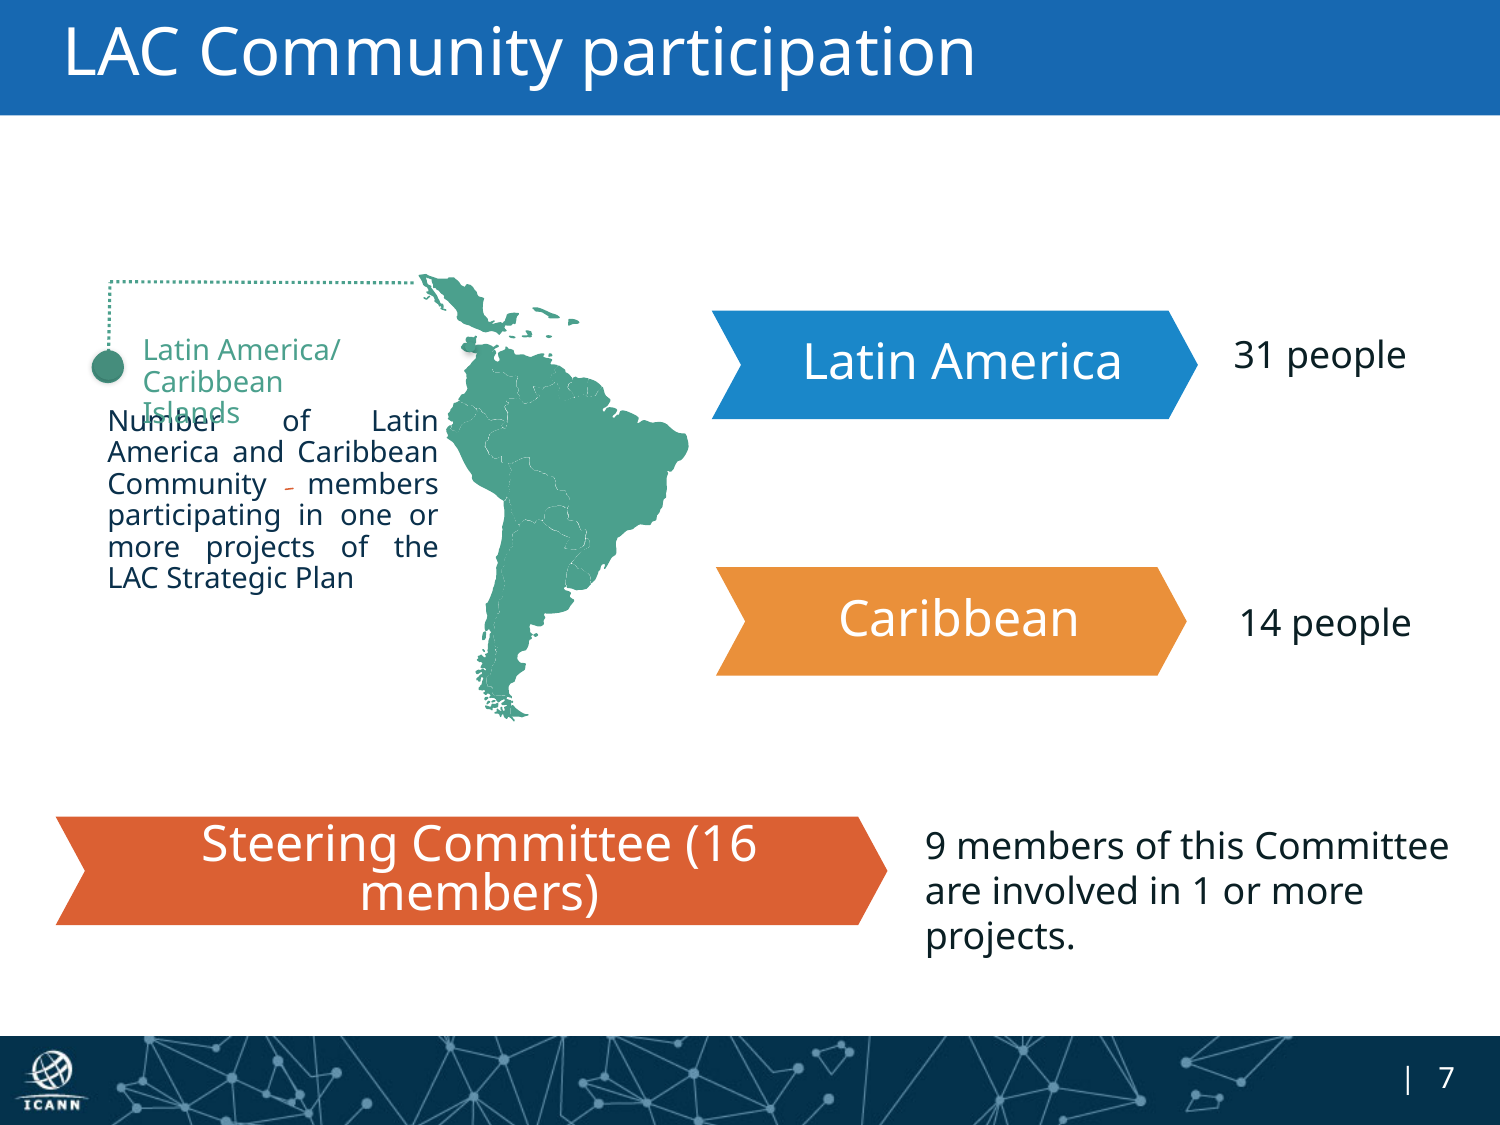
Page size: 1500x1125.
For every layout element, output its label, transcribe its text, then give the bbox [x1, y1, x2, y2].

text_box 31 people [1218, 323, 1447, 384]
text_box Caribbean [714, 565, 1189, 678]
text_box Steering Committee (16 members) [53, 814, 890, 928]
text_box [446, 345, 690, 721]
text_box [522, 331, 531, 337]
text_box [568, 319, 579, 325]
text_box Latin America [709, 308, 1200, 422]
text_box 9 members of this Committee are involved in 1 or more projects. [910, 814, 1500, 965]
text_box 14 people [1223, 591, 1447, 652]
text_box [419, 274, 519, 335]
text_box Latin America/ Caribbean Islands [142, 335, 374, 400]
title LAC Community participation [0, 0, 1500, 116]
text_box [92, 350, 125, 381]
text_box [533, 308, 560, 318]
picture [0, 1036, 1500, 1125]
text_box Number of Latin America and Caribbean Community members participating in one or more projects of the LAC Strategic Plan [107, 406, 440, 650]
